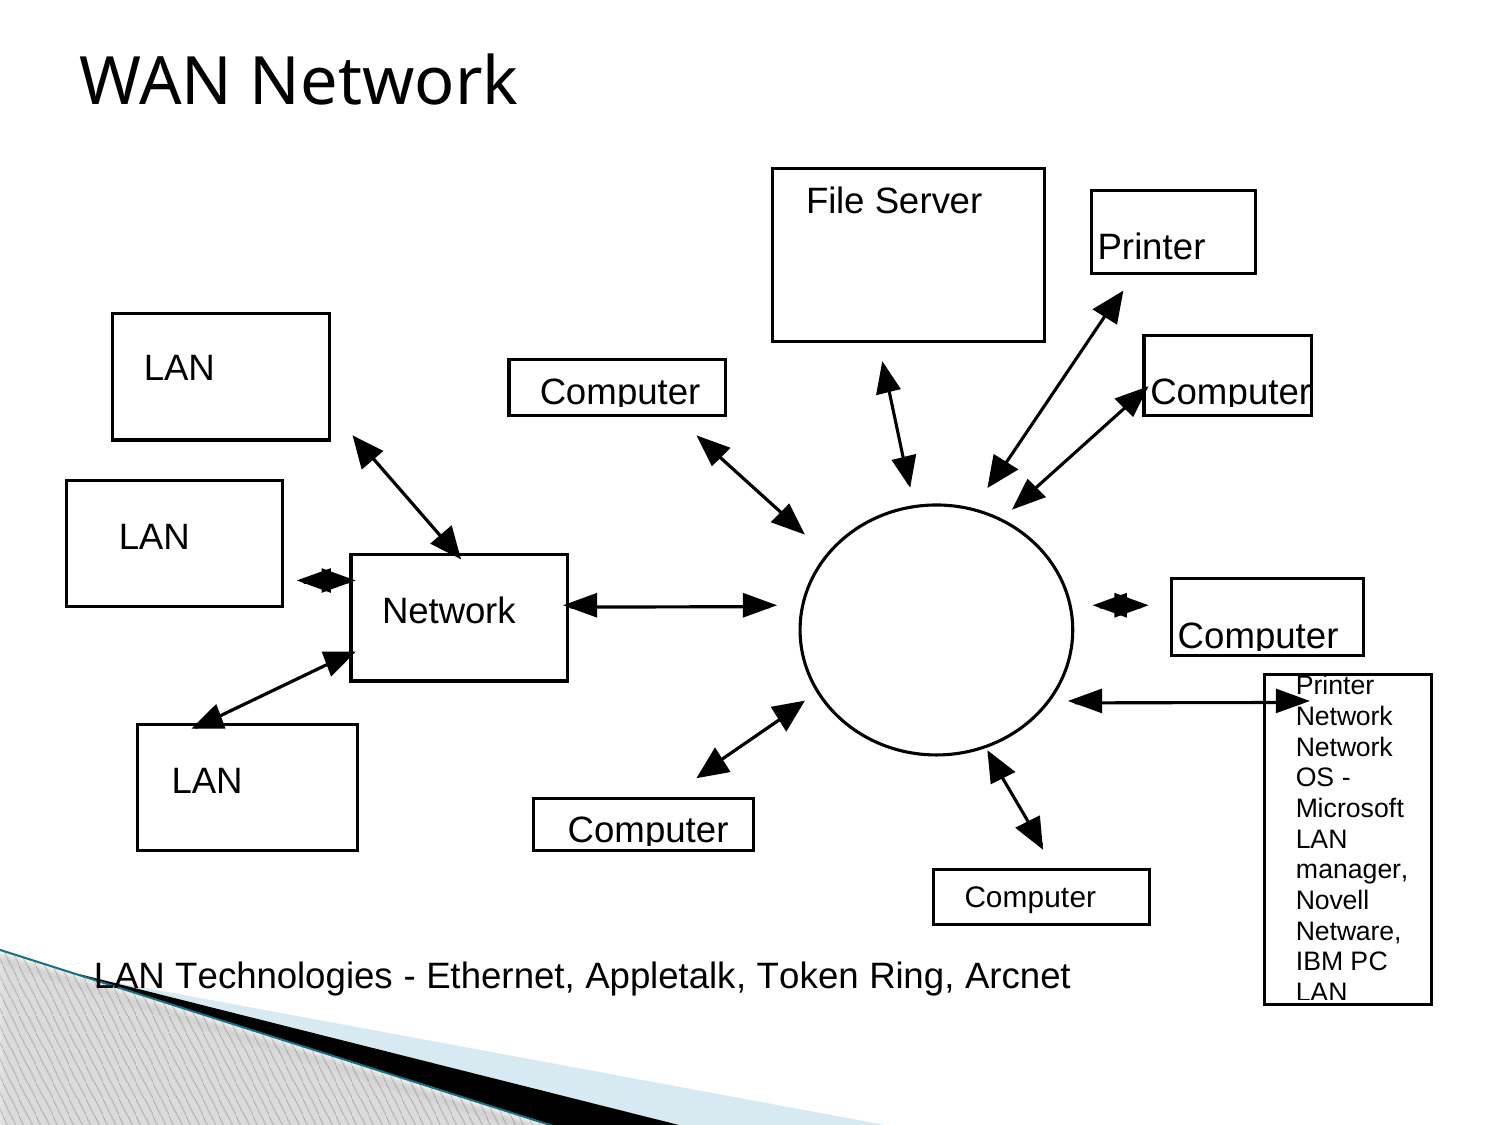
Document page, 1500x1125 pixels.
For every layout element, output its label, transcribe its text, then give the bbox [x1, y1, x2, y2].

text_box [64, 160, 1440, 1043]
text_box WAN Network [64, 30, 1164, 126]
